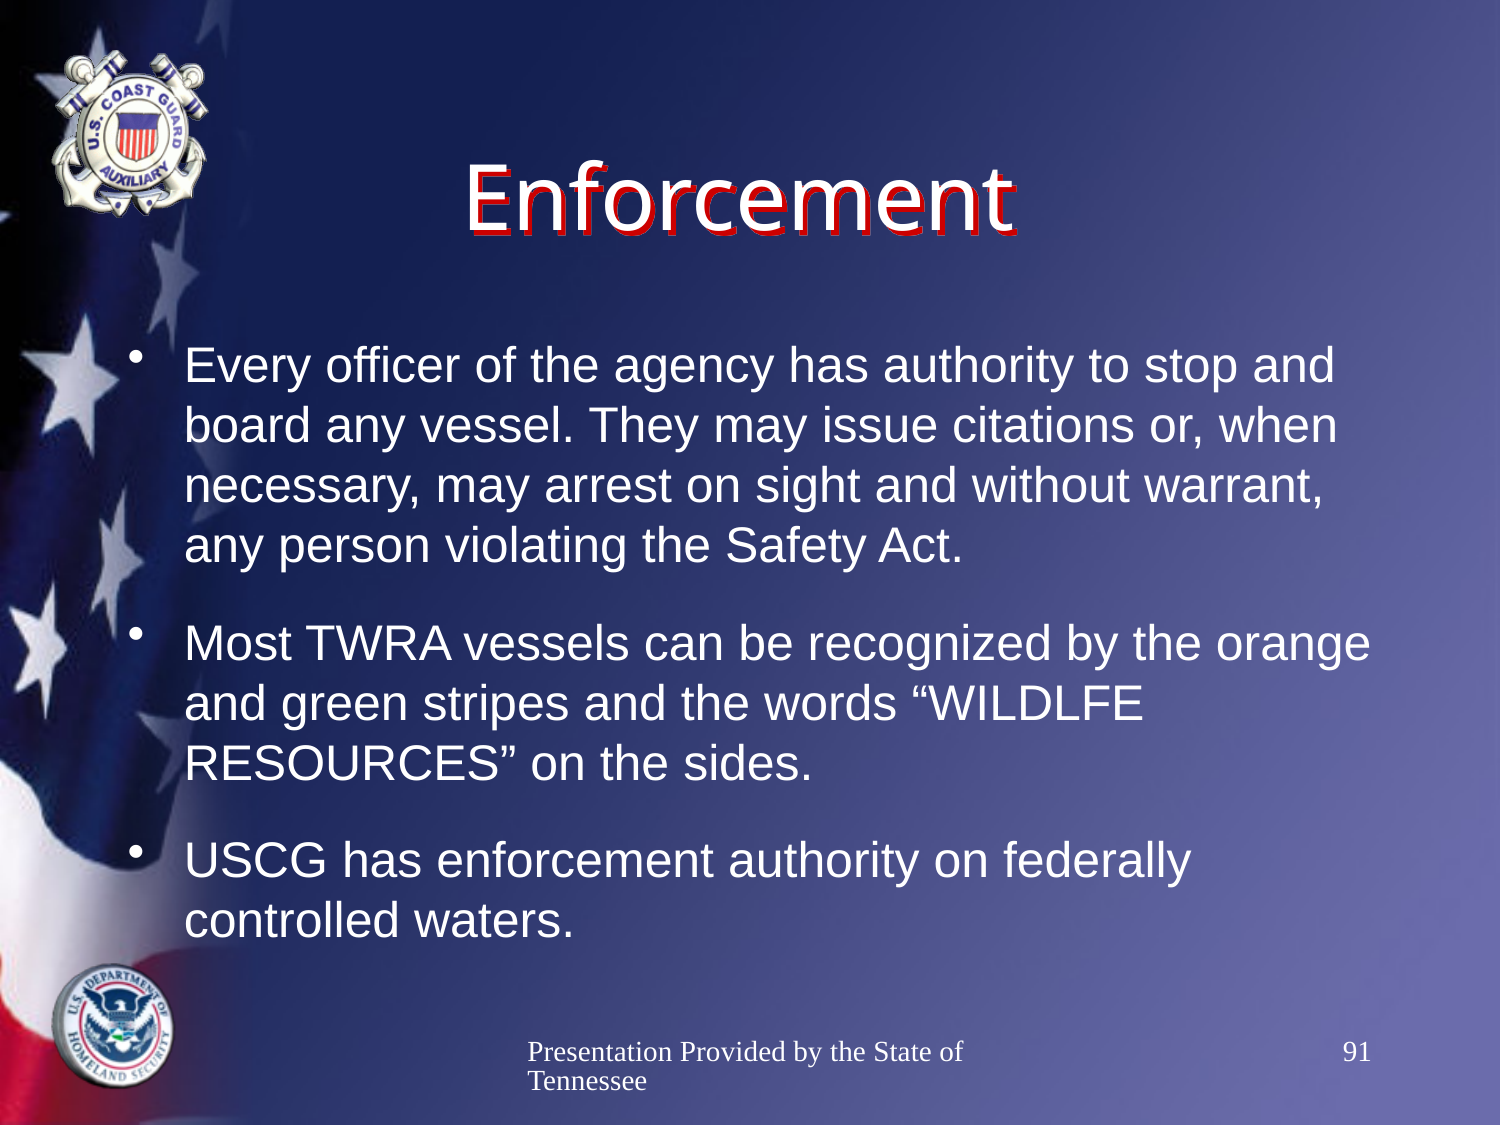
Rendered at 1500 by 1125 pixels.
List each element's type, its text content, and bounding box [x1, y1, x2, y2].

list Every officer of the agency has authority to stop and board any vessel. They may issue citations or, when necessary, may arrest on sight and without warrant, any person violating the Safety Act. Most TWRA vessels can be recognized by the orange and green stripes and the words “WILDLFE RESOURCES” on the sides. USCG has enforcement authority on federally controlled waters. [112, 324, 1388, 1000]
title Enforcement [112, 99, 1388, 288]
picture [0, 0, 1500, 1125]
slide_number 91 [1074, 1025, 1388, 1100]
footer Presentation Provided by the State of Tennessee [512, 1025, 988, 1100]
